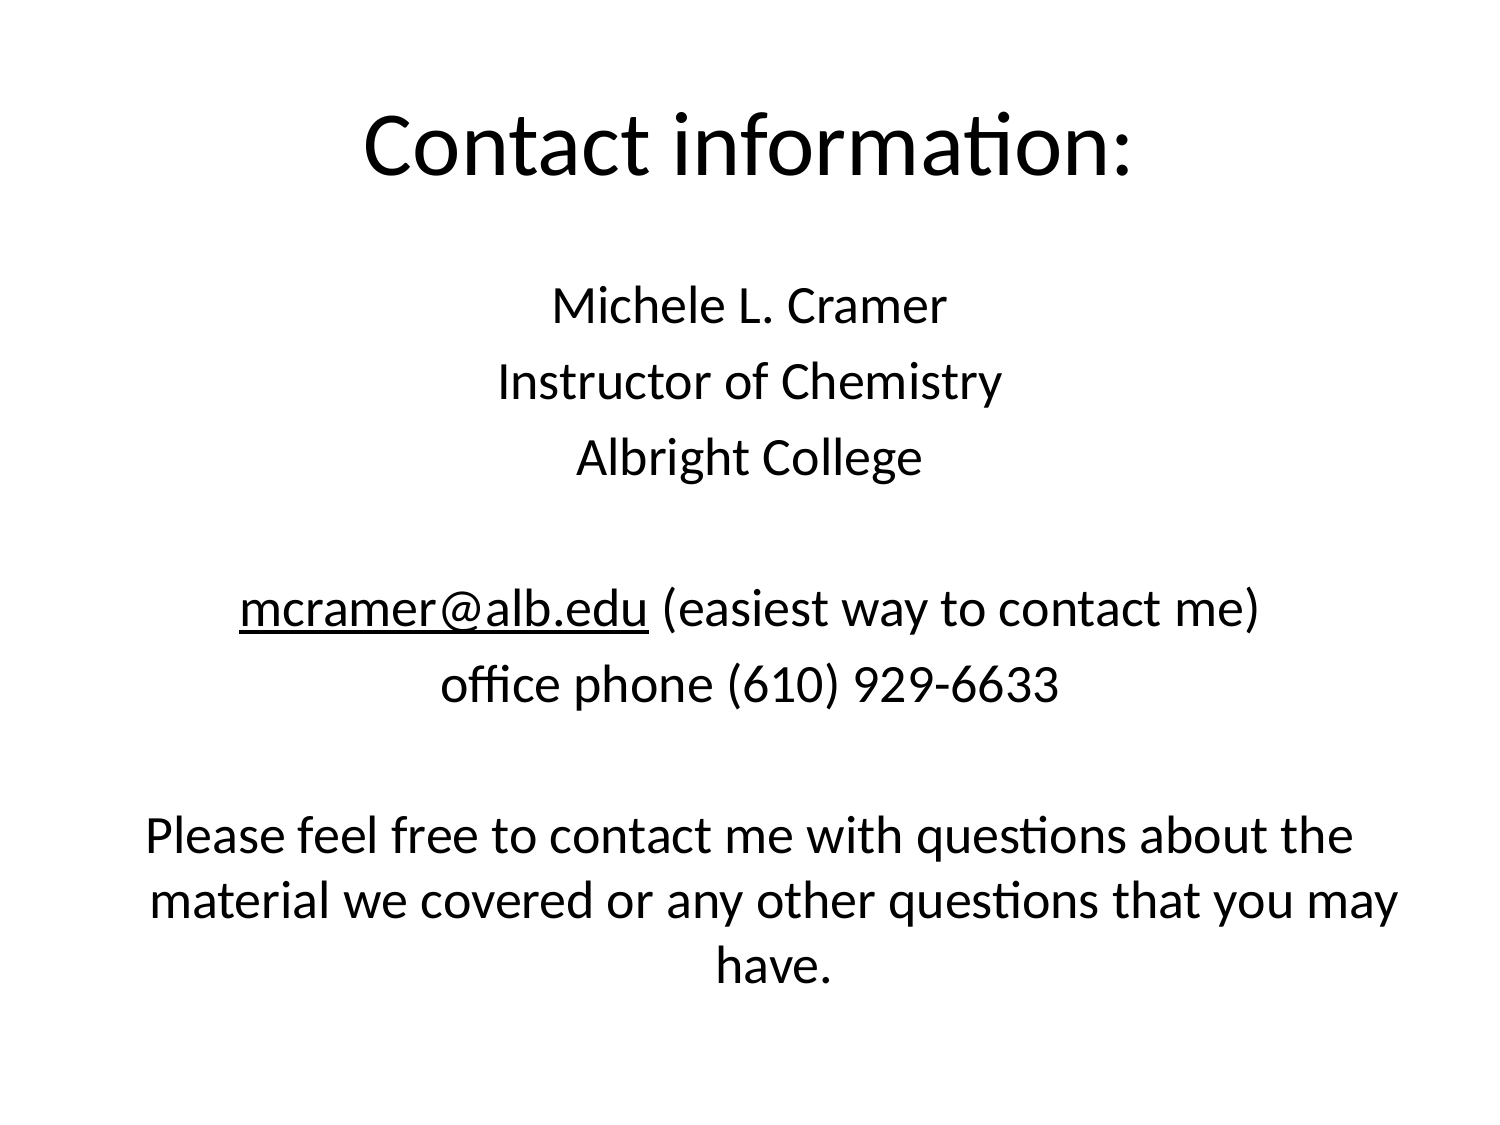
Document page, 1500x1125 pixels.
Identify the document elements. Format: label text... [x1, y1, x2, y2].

list Michele L. Cramer Instructor of Chemistry Albright College mcramer@alb.edu (easiest way to contact me) office phone (610) 929-6633 Please feel free to contact me with questions about the material we covered or any other questions that you may have. [75, 262, 1425, 1005]
title Contact information: [75, 45, 1425, 233]
